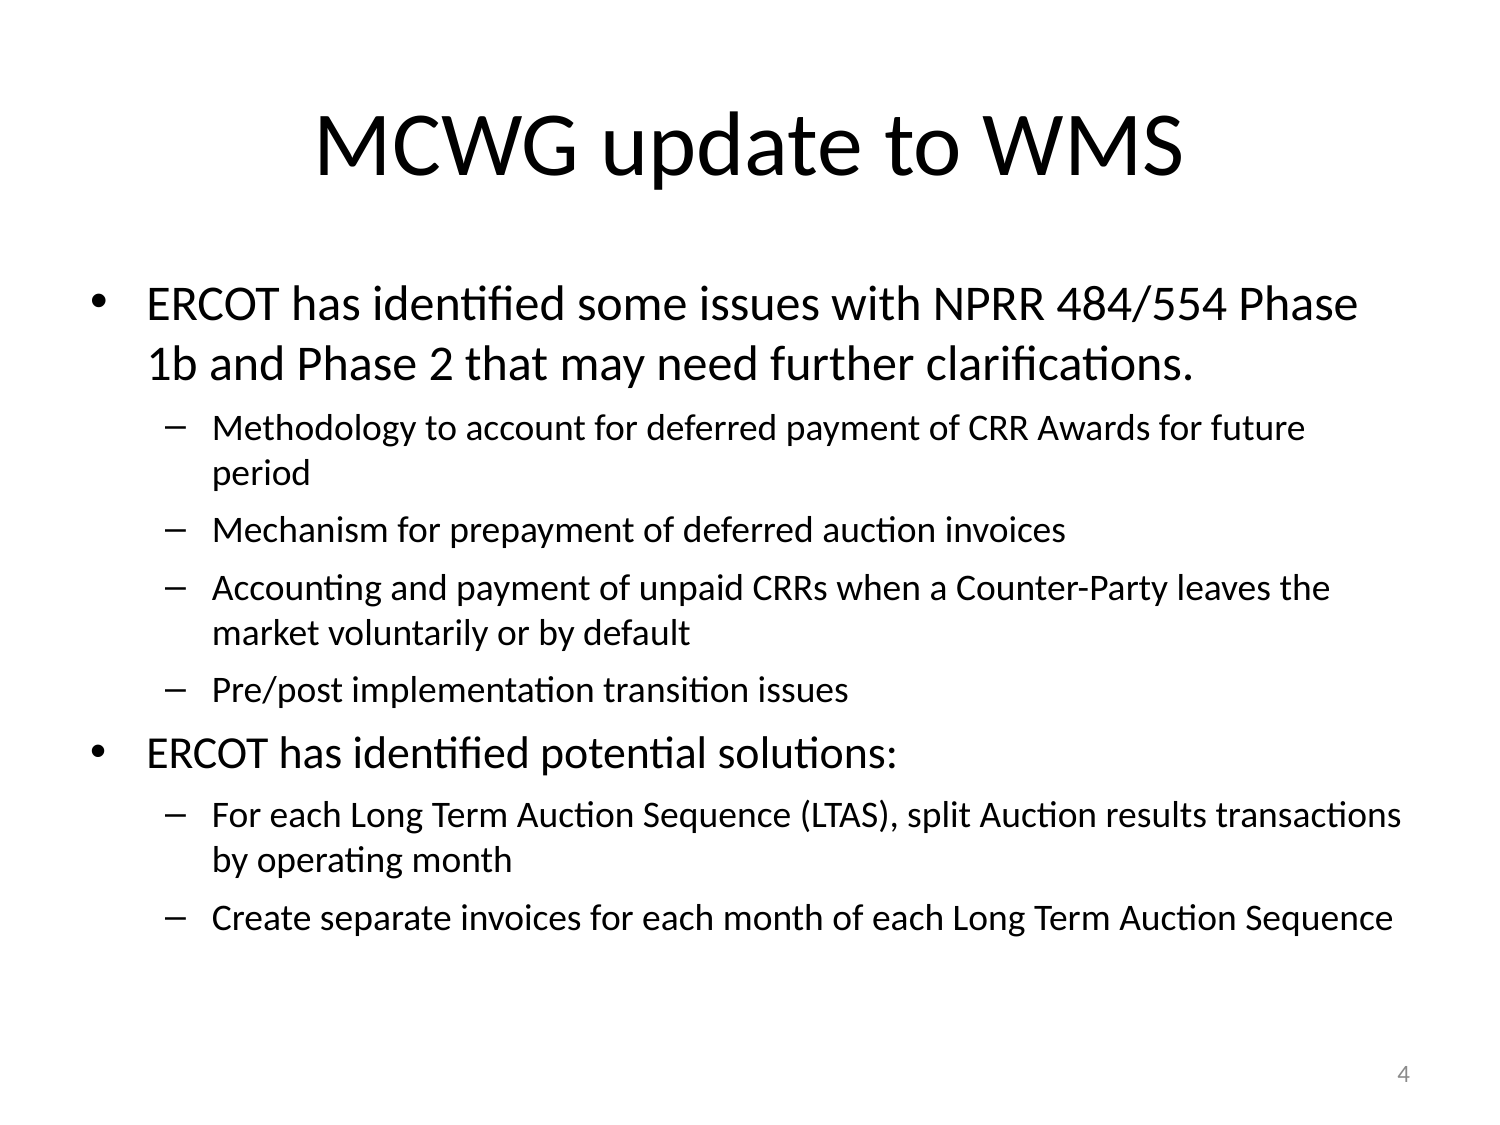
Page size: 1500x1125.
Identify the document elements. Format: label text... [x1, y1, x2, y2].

slide_number 4 [1074, 1042, 1425, 1103]
title MCWG update to WMS [75, 45, 1425, 233]
list ERCOT has identified some issues with NPRR 484/554 Phase 1b and Phase 2 that may need further clarifications. Methodology to account for deferred payment of CRR Awards for future period Mechanism for prepayment of deferred auction invoices Accounting and payment of unpaid CRRs when a Counter-Party leaves the market voluntarily or by default Pre/post implementation transition issues ERCOT has identified potential solutions: For each Long Term Auction Sequence (LTAS), split Auction results transactions by operating month Create separate invoices for each month of each Long Term Auction Sequence [75, 262, 1425, 1100]
